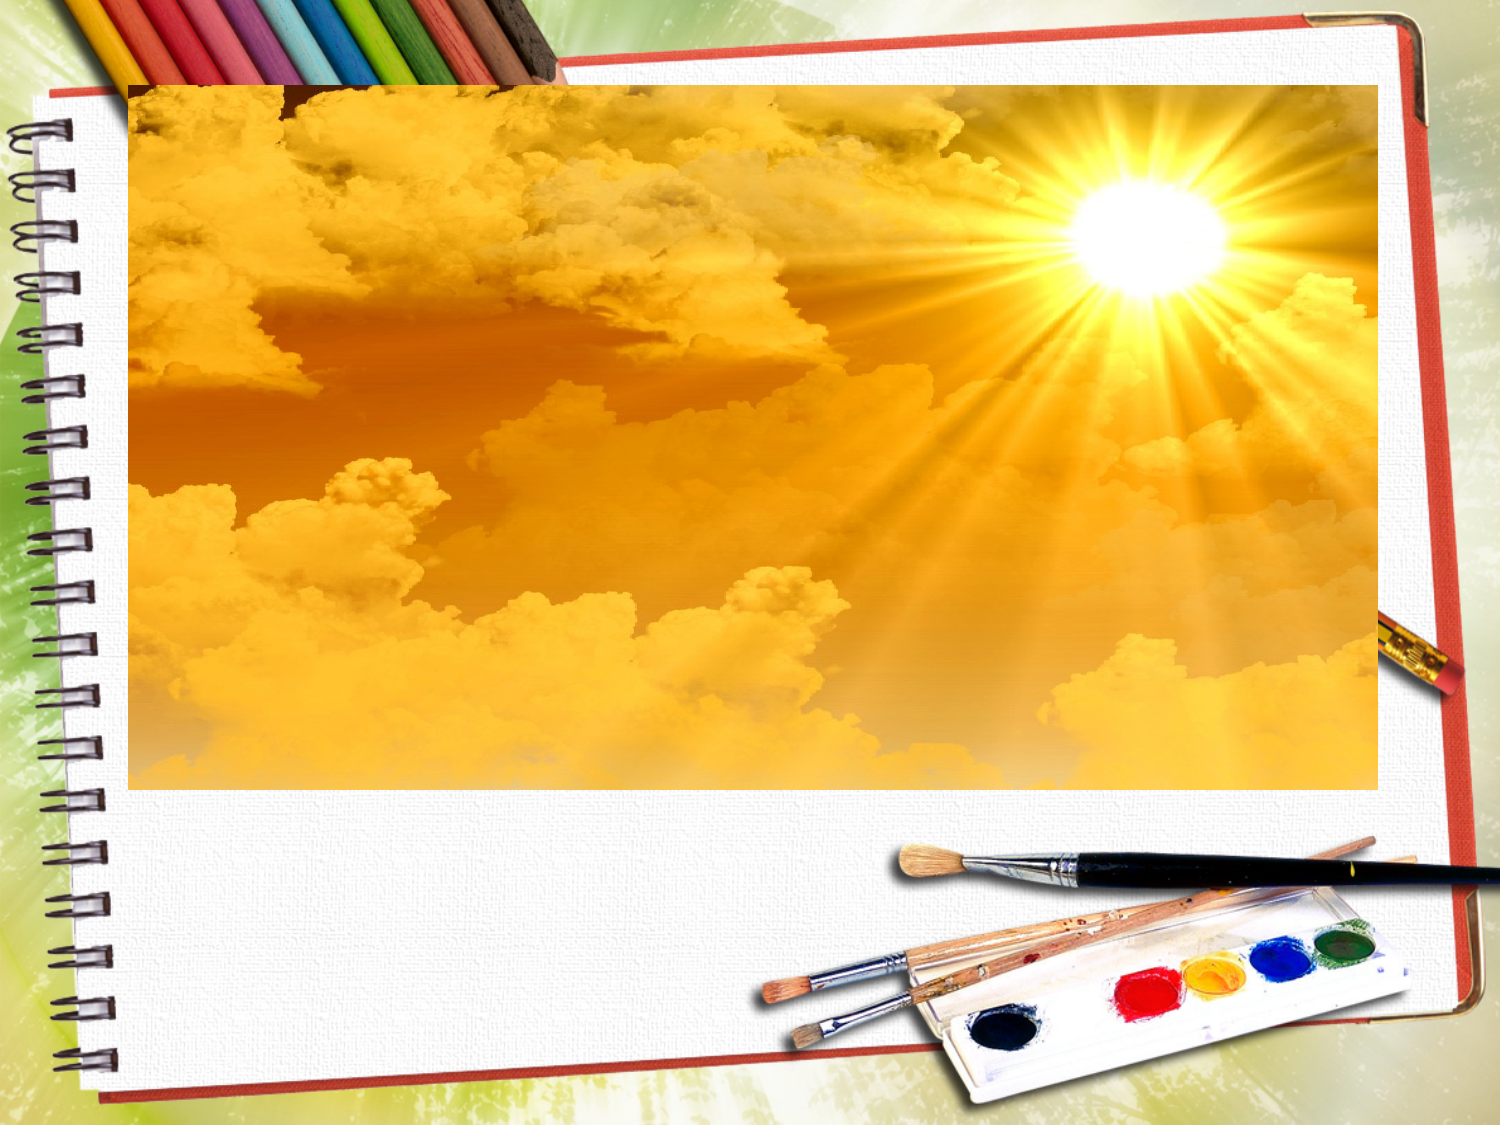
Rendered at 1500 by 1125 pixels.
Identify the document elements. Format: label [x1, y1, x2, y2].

list [128, 85, 1378, 790]
text_box [78, 823, 1020, 884]
picture [0, 0, 1500, 1125]
